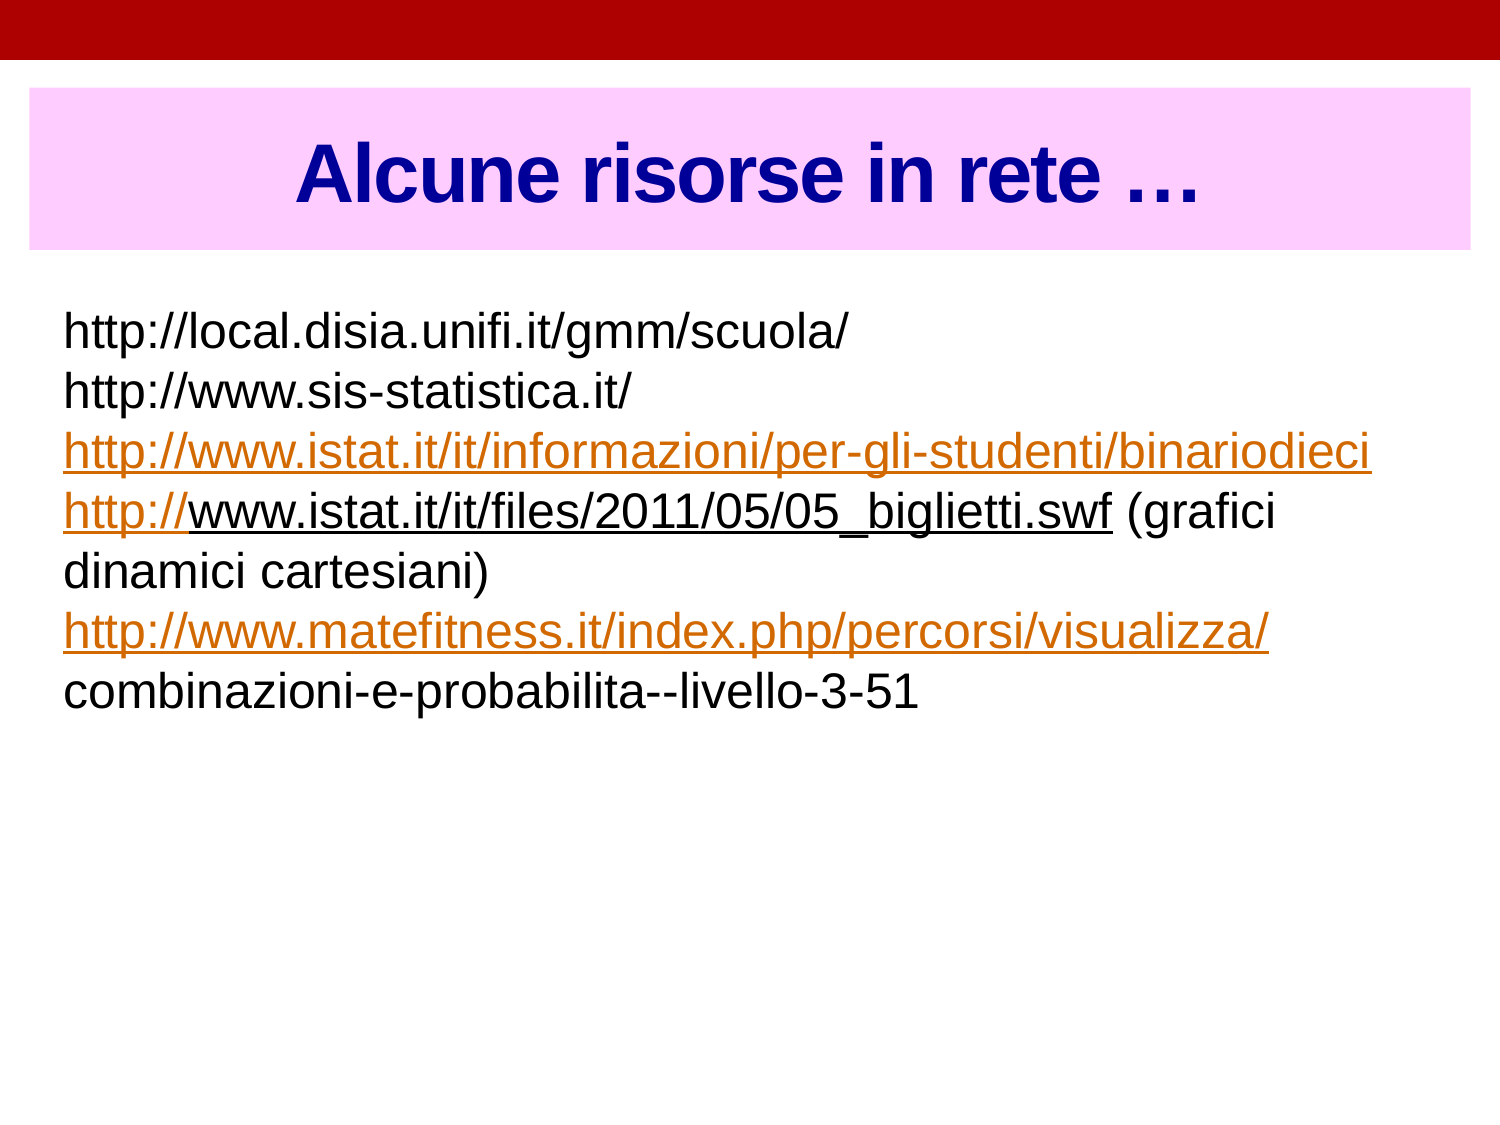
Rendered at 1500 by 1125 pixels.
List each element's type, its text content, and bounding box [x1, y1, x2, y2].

text_box http://local.disia.unifi.it/gmm/scuola/ http://www.sis-statistica.it/ http://www.istat.it/it/informazioni/per-gli-studenti/binariodieci http://www.istat.it/it/files/2011/05/05_biglietti.swf (grafici dinamici cartesiani) http://www.matefitness.it/index.php/percorsi/visualizza/ combinazioni-e-probabilita--livello-3-51 [48, 290, 1387, 786]
title Alcune risorse in rete … [29, 87, 1471, 250]
